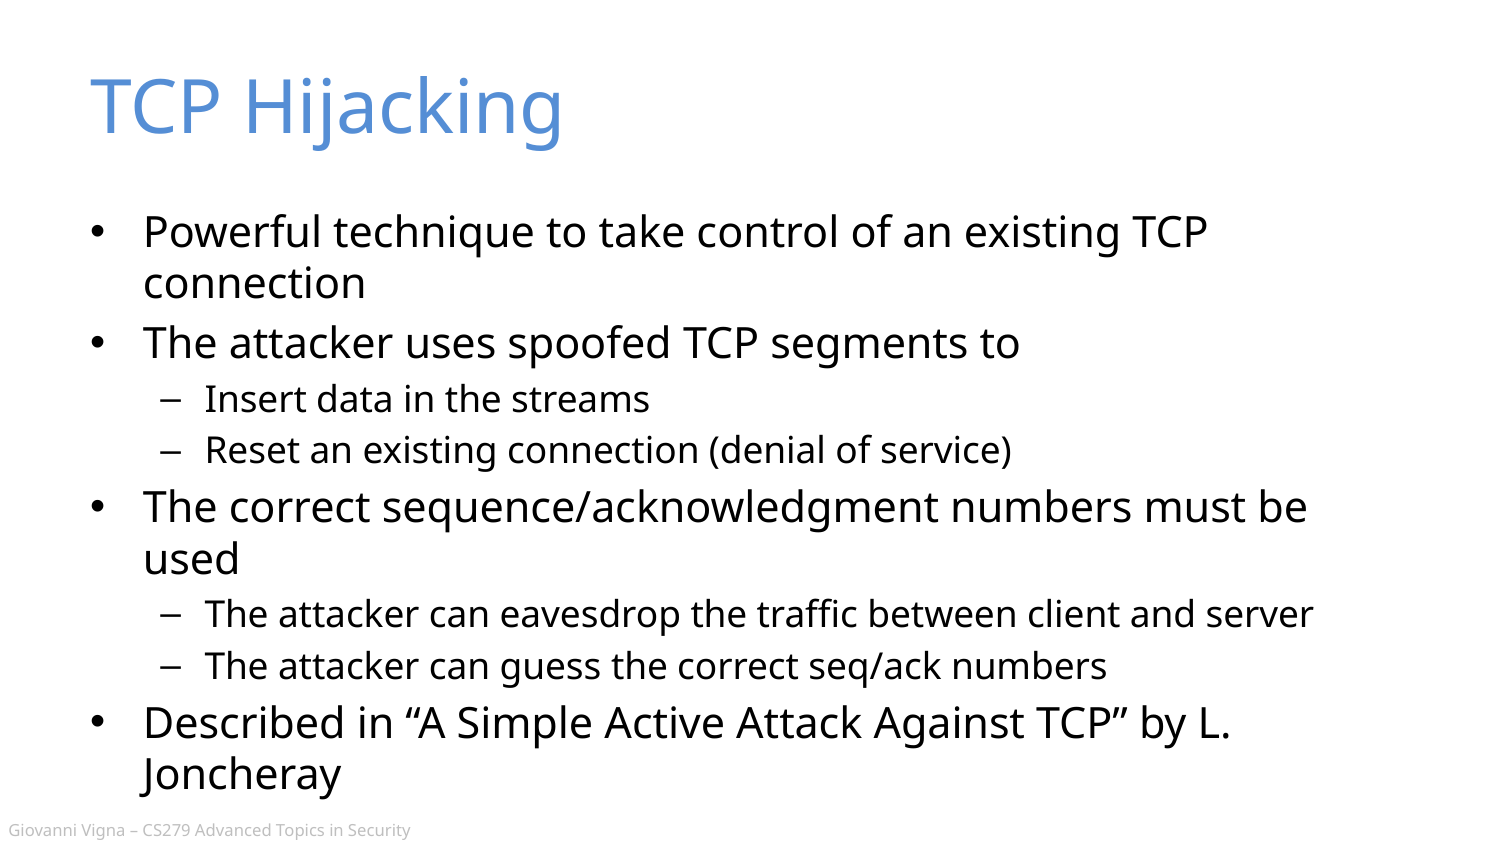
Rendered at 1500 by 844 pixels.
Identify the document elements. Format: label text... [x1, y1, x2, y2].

list Powerful technique to take control of an existing TCP connection The attacker uses spoofed TCP segments to Insert data in the streams Reset an existing connection (denial of service) The correct sequence/acknowledgment numbers must be used The attacker can eavesdrop the traffic between client and server The attacker can guess the correct seq/ack numbers Described in “A Simple Active Attack Against TCP” by L. Joncheray [75, 196, 1425, 813]
title TCP Hijacking [75, 33, 1425, 175]
